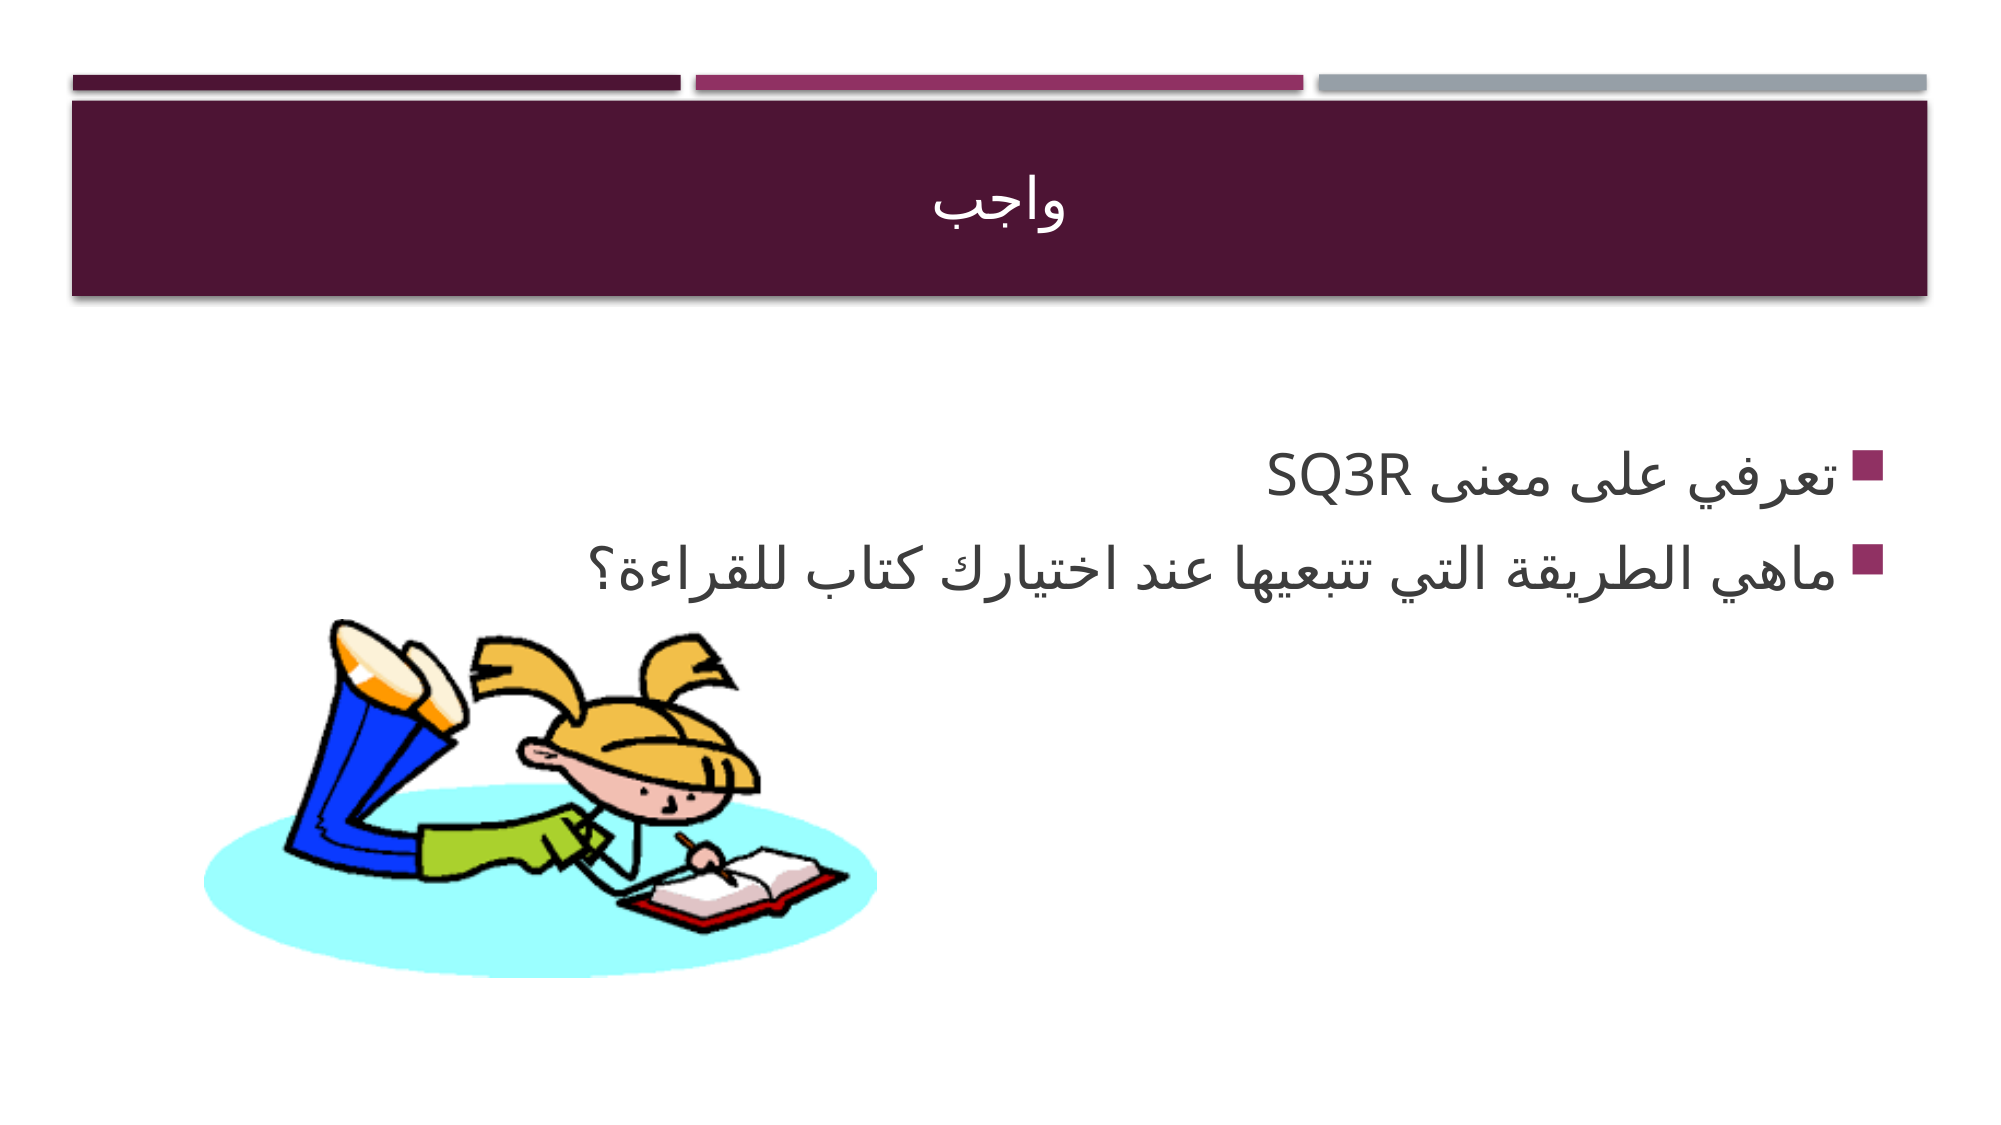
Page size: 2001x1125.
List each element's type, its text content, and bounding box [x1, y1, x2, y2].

list تعرفي على معنى SQ3R ماهي الطريقة التي تتبعيها عند اختيارك كتاب للقراءة؟ [95, 317, 1905, 722]
title واجب [95, 115, 1905, 240]
picture [203, 618, 878, 979]
